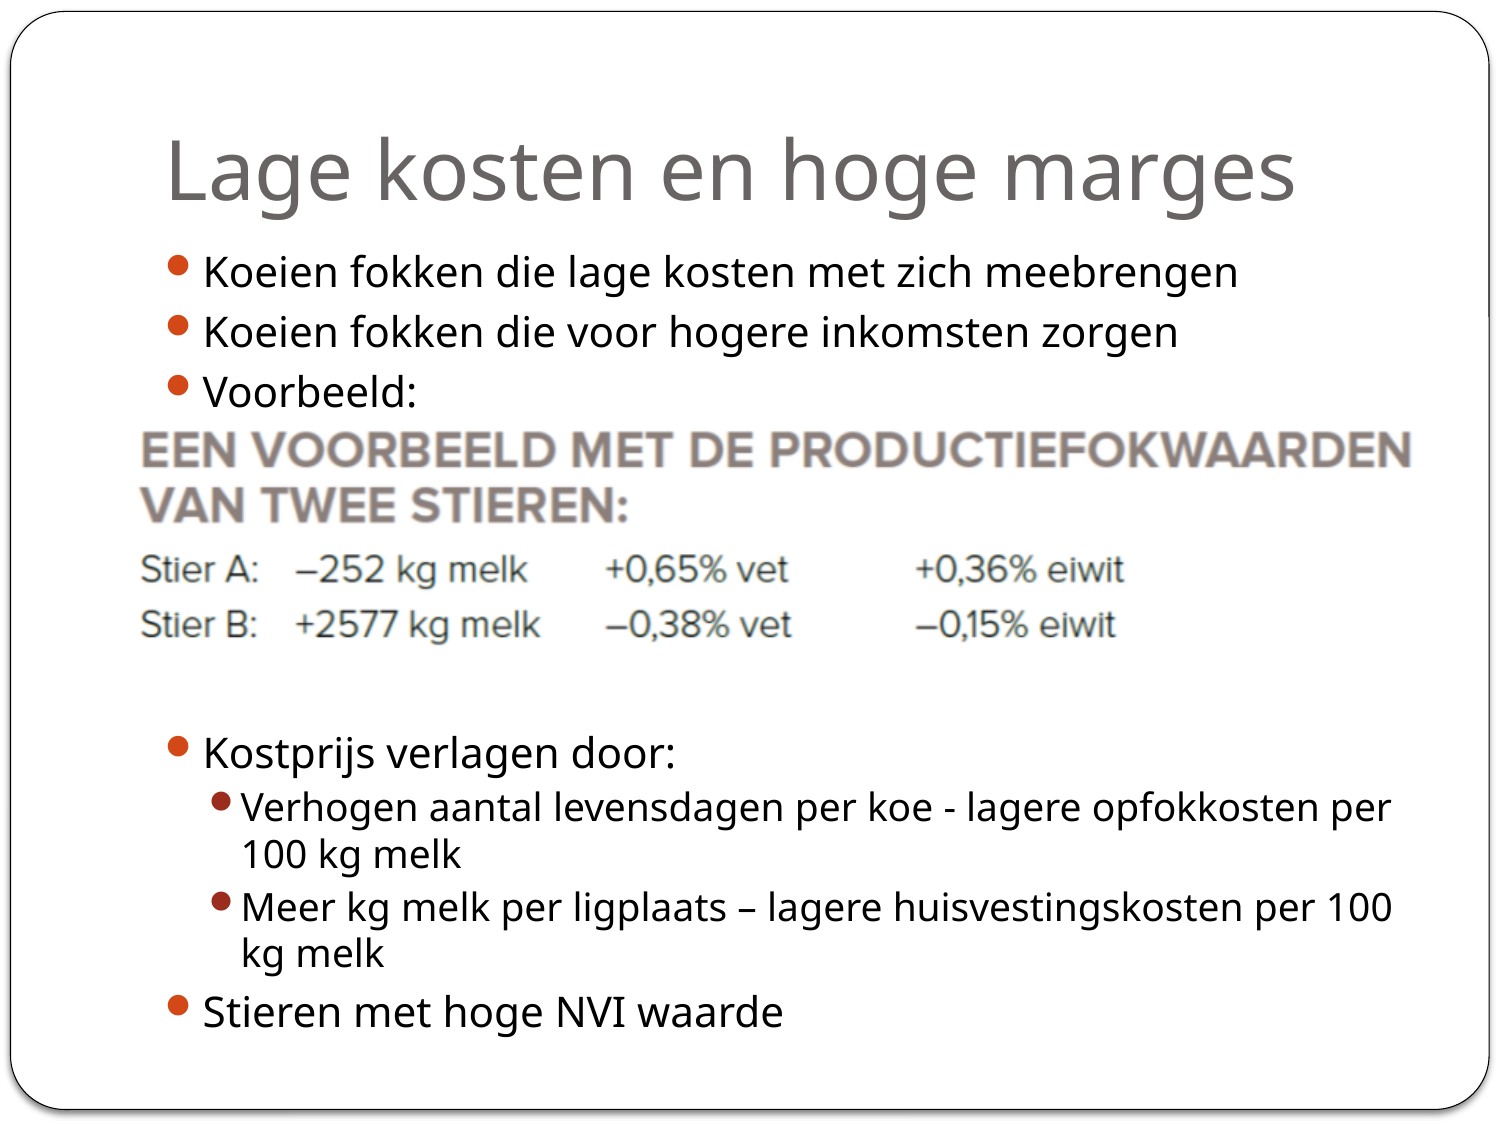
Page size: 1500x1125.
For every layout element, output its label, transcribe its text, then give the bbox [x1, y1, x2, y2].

picture [123, 408, 1416, 668]
title Lage kosten en hoge marges [150, 45, 1425, 233]
list Koeien fokken die lage kosten met zich meebrengen Koeien fokken die voor hogere inkomsten zorgen Voorbeeld: Kostprijs verlagen door: Verhogen aantal levensdagen per koe - lagere opfokkosten per 100 kg melk Meer kg melk per ligplaats – lagere huisvestingskosten per 100 kg melk Stieren met hoge NVI waarde [150, 237, 1425, 1047]
